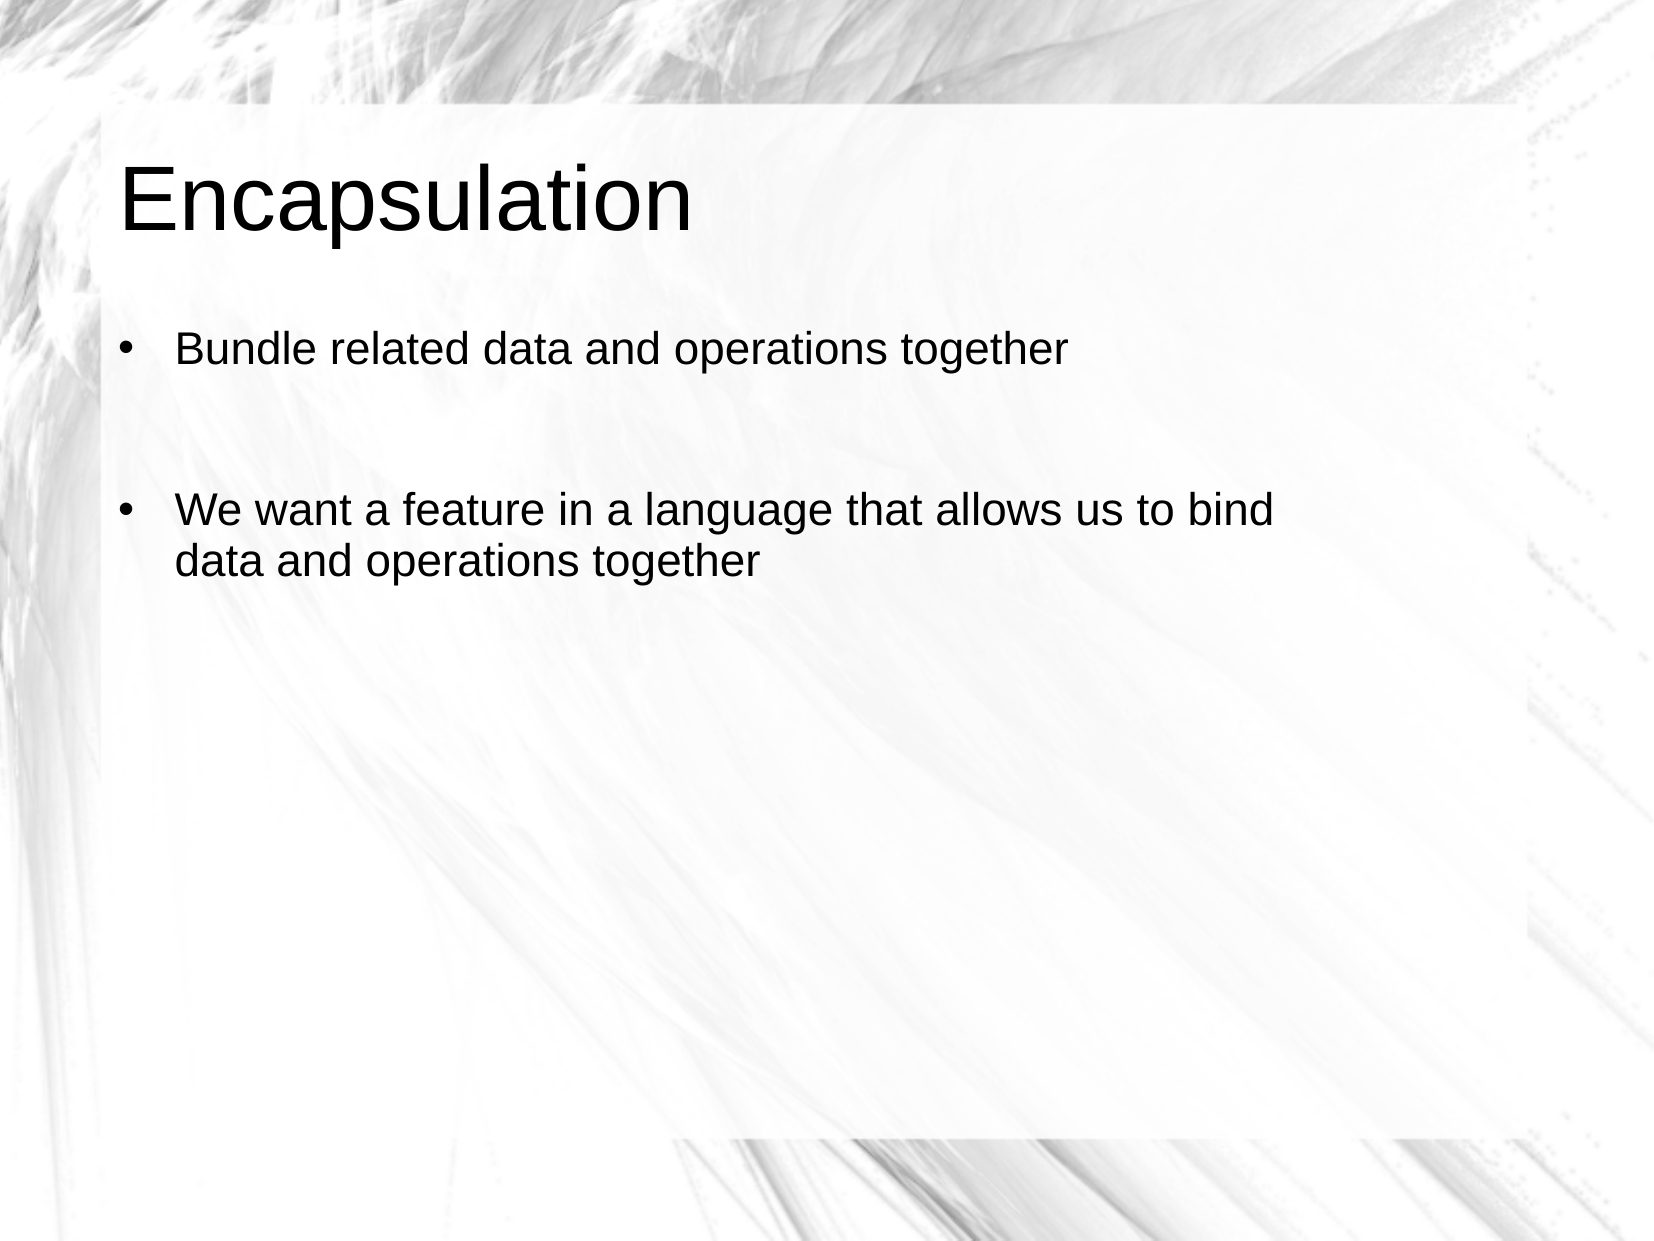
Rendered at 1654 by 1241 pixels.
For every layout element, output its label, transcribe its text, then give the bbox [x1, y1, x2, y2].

title Encapsulation [118, 93, 1506, 299]
picture [0, 0, 1654, 1241]
list Bundle related data and operations together We want a feature in a language that allows us to bind data and operations together [118, 319, 1571, 1109]
